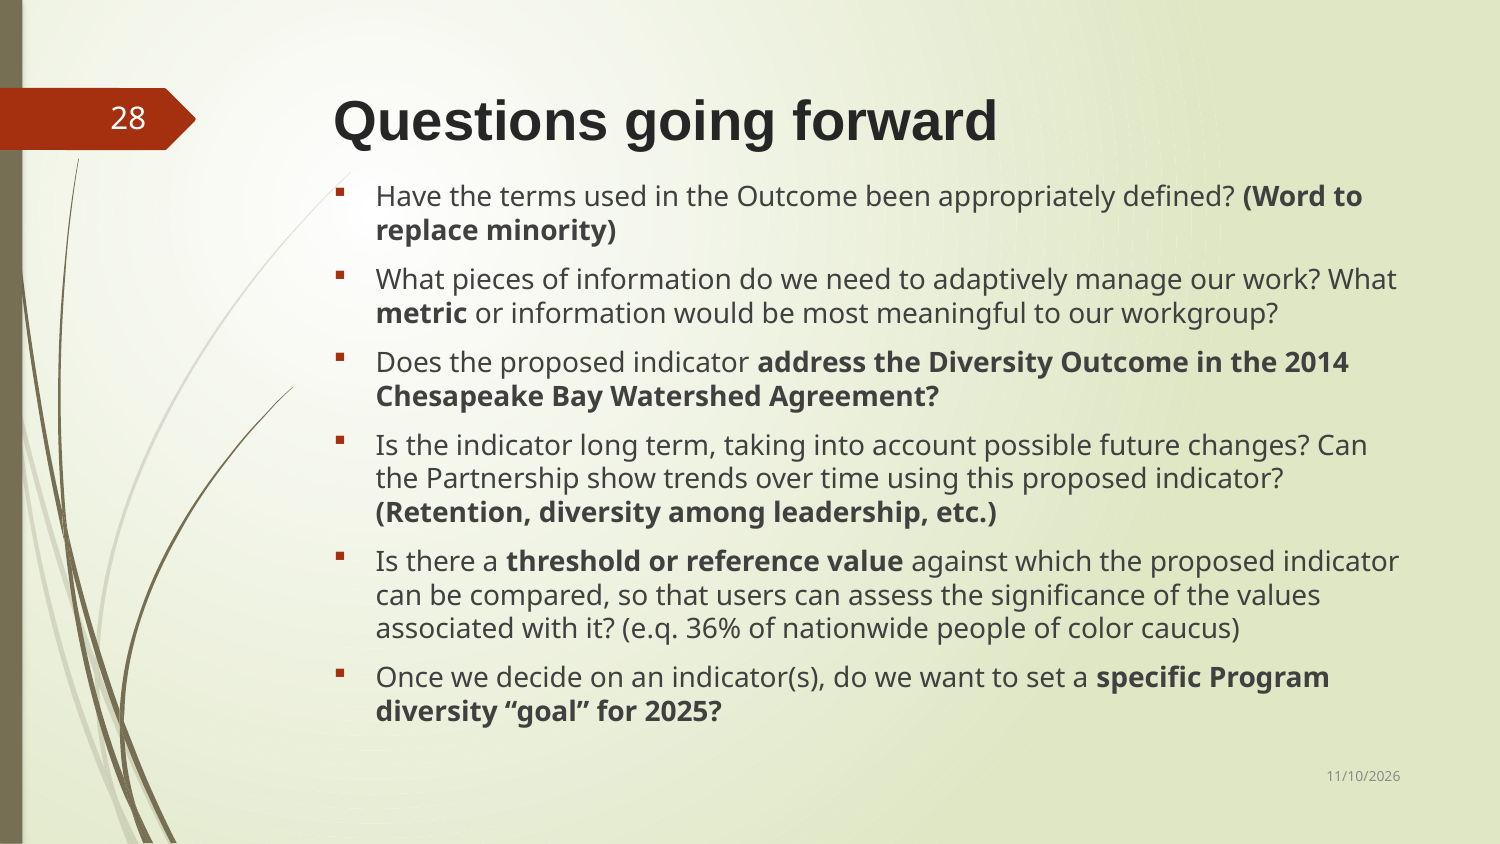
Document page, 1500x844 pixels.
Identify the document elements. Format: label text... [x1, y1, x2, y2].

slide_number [1274, 774, 1416, 800]
title Questions going forward [319, 76, 1416, 171]
list Have the terms used in the Outcome been appropriately defined? (Word to replace minority) What pieces of information do we need to adaptively manage our work? What metric or information would be most meaningful to our workgroup? Does the proposed indicator address the Diversity Outcome in the 2014 Chesapeake Bay Watershed Agreement? Is the indicator long term, taking into account possible future changes? Can the Partnership show trends over time using this proposed indicator? (Retention, diversity among leadership, etc.) Is there a threshold or reference value against which the proposed indicator can be compared, so that users can assess the significance of the values associated with it? (e.q. 36% of nationwide people of color caucus) Once we decide on an indicator(s), do we want to set a specific Program diversity “goal” for 2025? [318, 171, 1416, 774]
slide_number 28 [65, 96, 162, 142]
